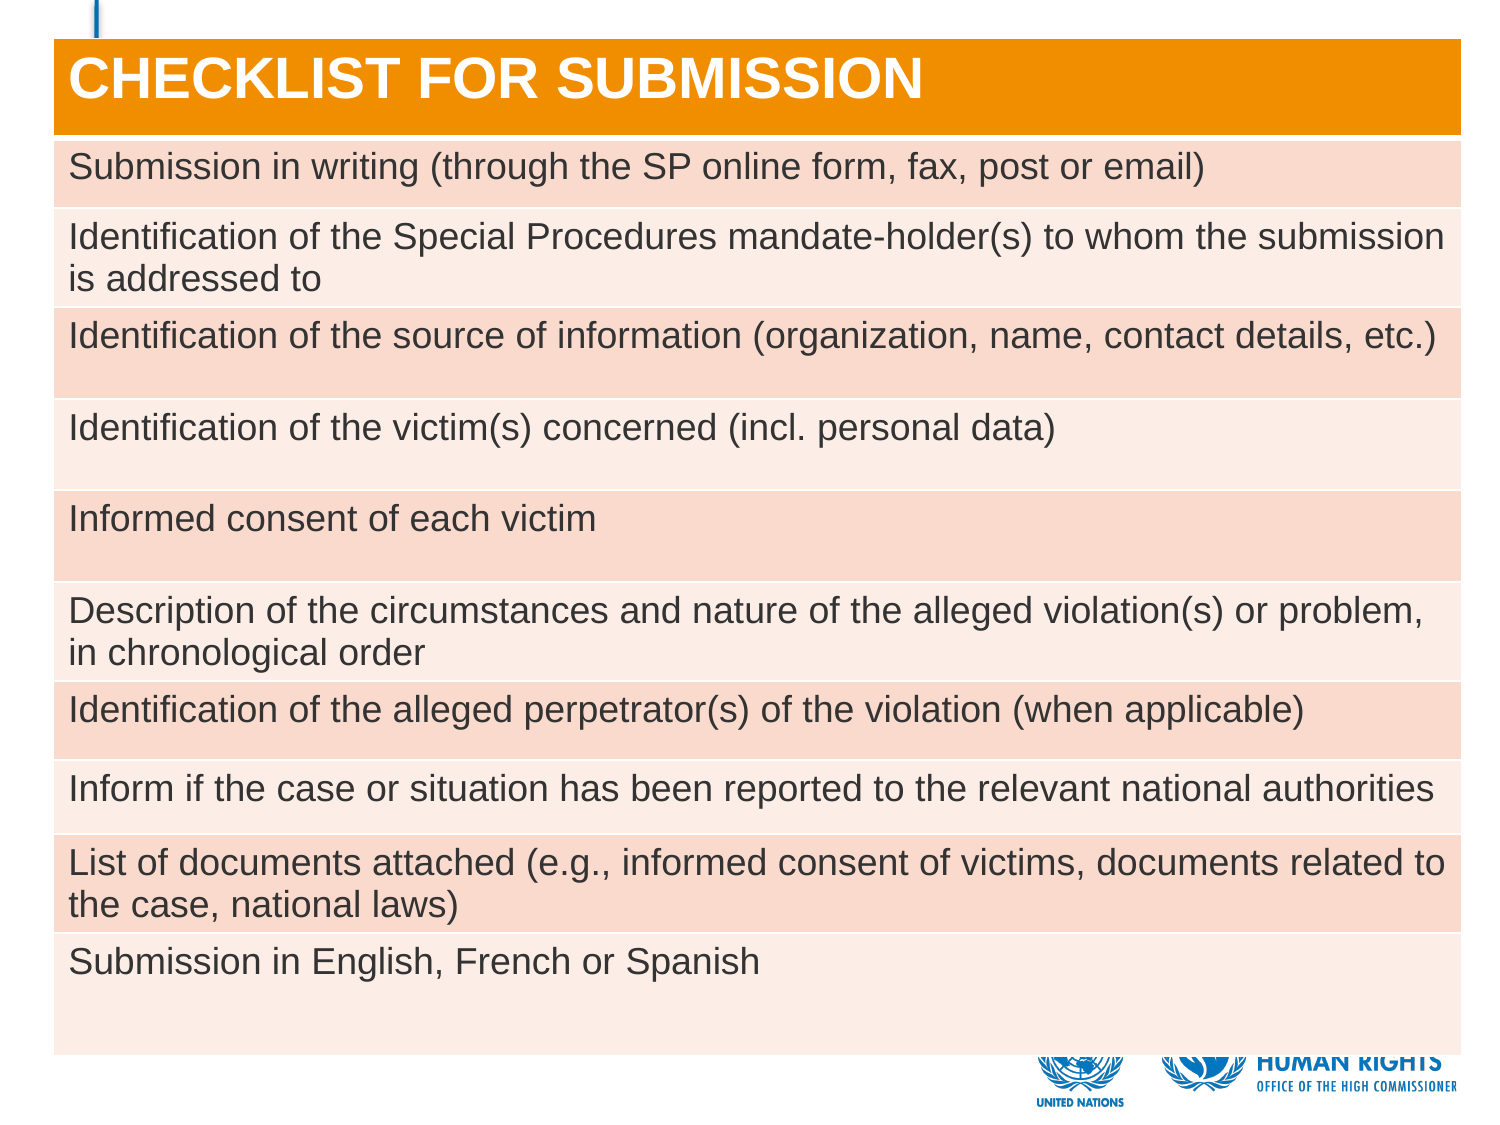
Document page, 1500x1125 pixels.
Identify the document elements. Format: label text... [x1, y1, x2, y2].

table_cell Identification of the Special Procedures mandate-holder(s) to whom the submission is addressed to [54, 209, 1461, 306]
table_cell List of documents attached (e.g., informed consent of victims, documents related to the case, national laws) [54, 835, 1461, 932]
table_cell Identification of the victim(s) concerned (incl. personal data) [54, 400, 1461, 489]
table_cell Inform if the case or situation has been reported to the relevant national authorities [54, 761, 1461, 833]
table_cell Submission in writing (through the SP online form, fax, post or email) [54, 141, 1461, 207]
table_cell Identification of the source of information (organization, name, contact details, etc.) [54, 308, 1461, 398]
table_cell Submission in English, French or Spanish [54, 934, 1461, 1055]
table_cell Identification of the alleged perpetrator(s) of the violation (when applicable) [54, 682, 1461, 759]
table_cell Informed consent of each victim [54, 491, 1461, 581]
table_header CHECKLIST FOR SUBMISSION [54, 39, 1461, 135]
picture [1037, 1057, 1457, 1107]
table_cell Description of the circumstances and nature of the alleged violation(s) or problem, in chronological order [54, 583, 1461, 680]
